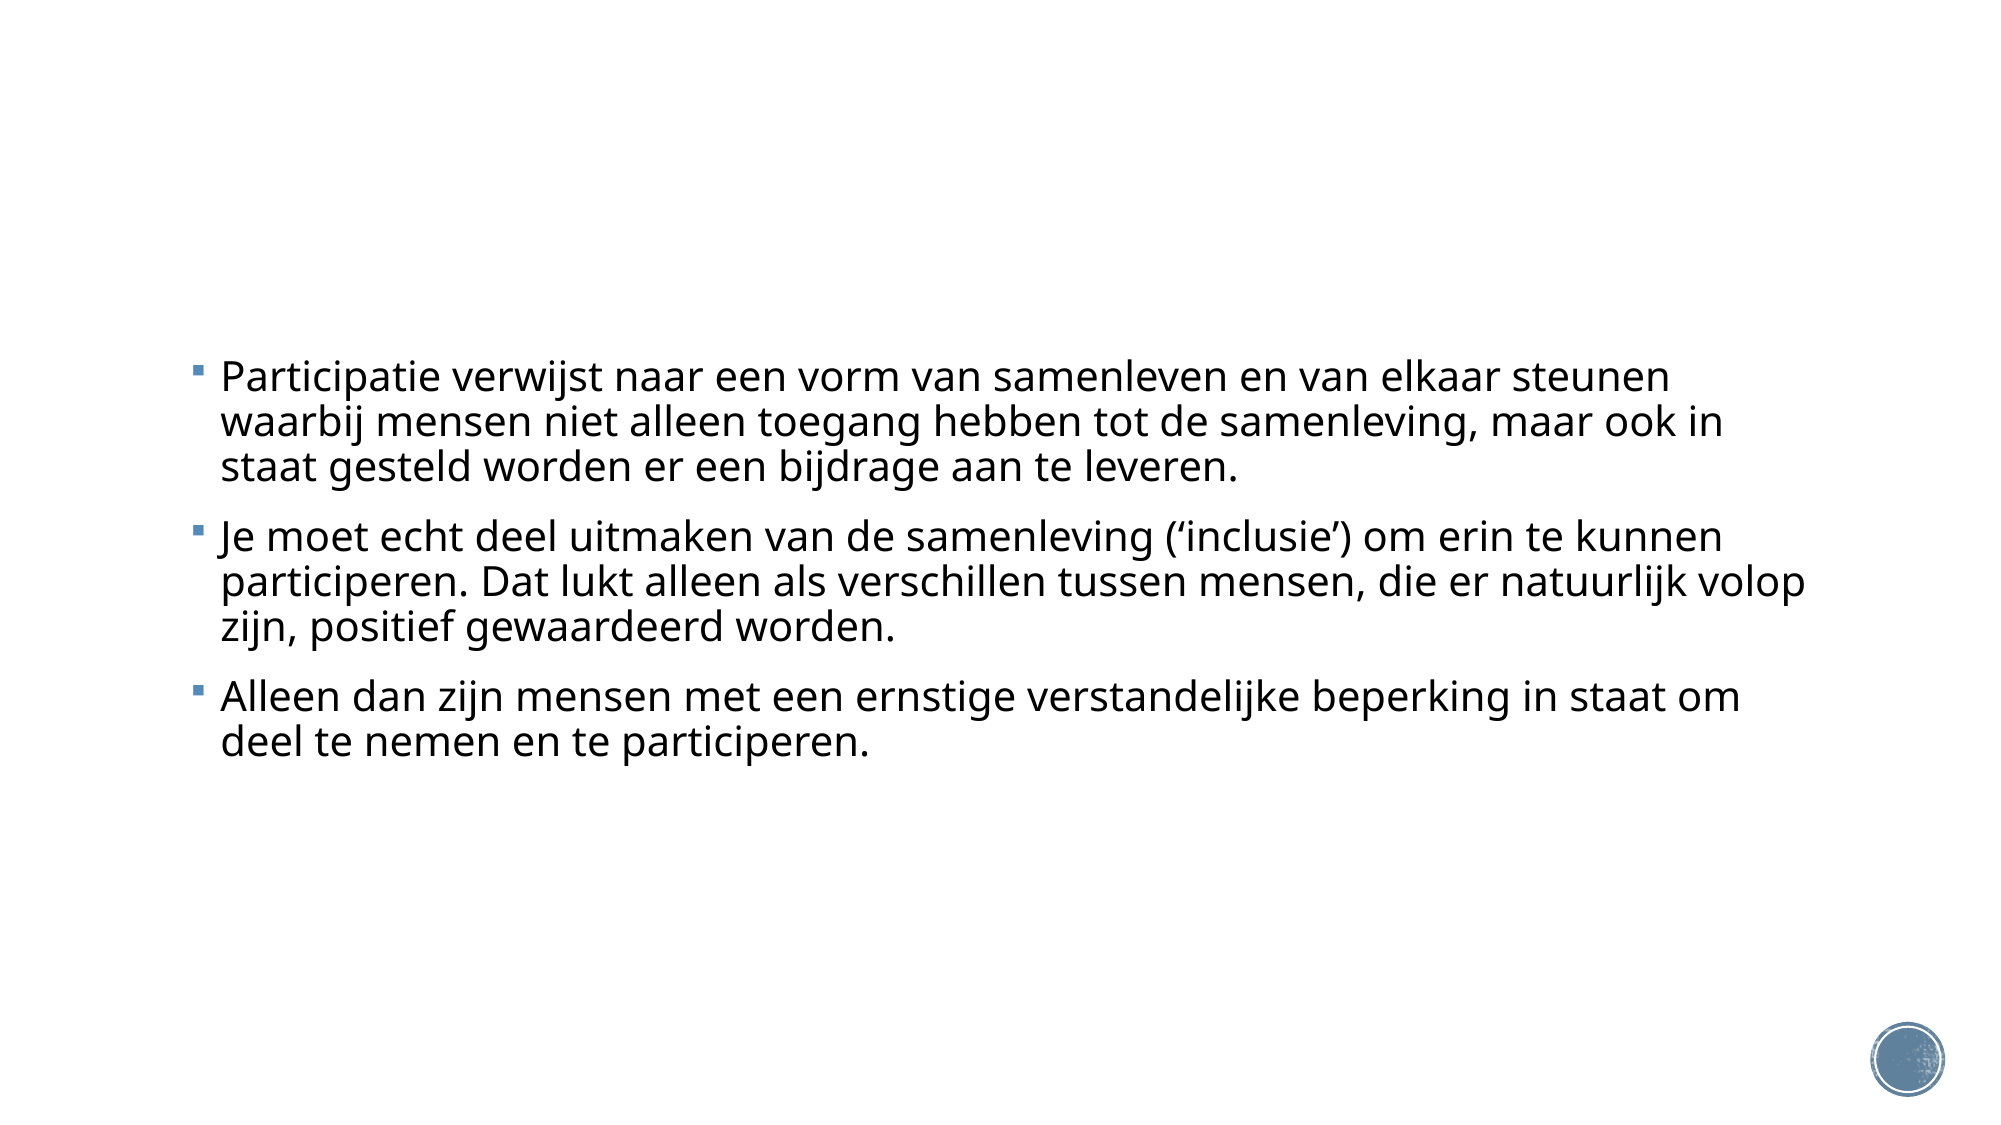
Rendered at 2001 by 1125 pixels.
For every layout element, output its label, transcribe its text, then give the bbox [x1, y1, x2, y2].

list Participatie verwijst naar een vorm van samenleven en van elkaar steunen waarbij mensen niet alleen toegang hebben tot de samenleving, maar ook in staat gesteld worden er een bijdrage aan te leveren. Je moet echt deel uitmaken van de samenleving (‘inclusie’) om erin te kunnen participeren. Dat lukt alleen als verschillen tussen mensen, die er natuurlijk volop zijn, positief gewaardeerd worden. Alleen dan zijn mensen met een ernstige verstandelijke beperking in staat om deel te nemen en te participeren. [175, 348, 1826, 1013]
